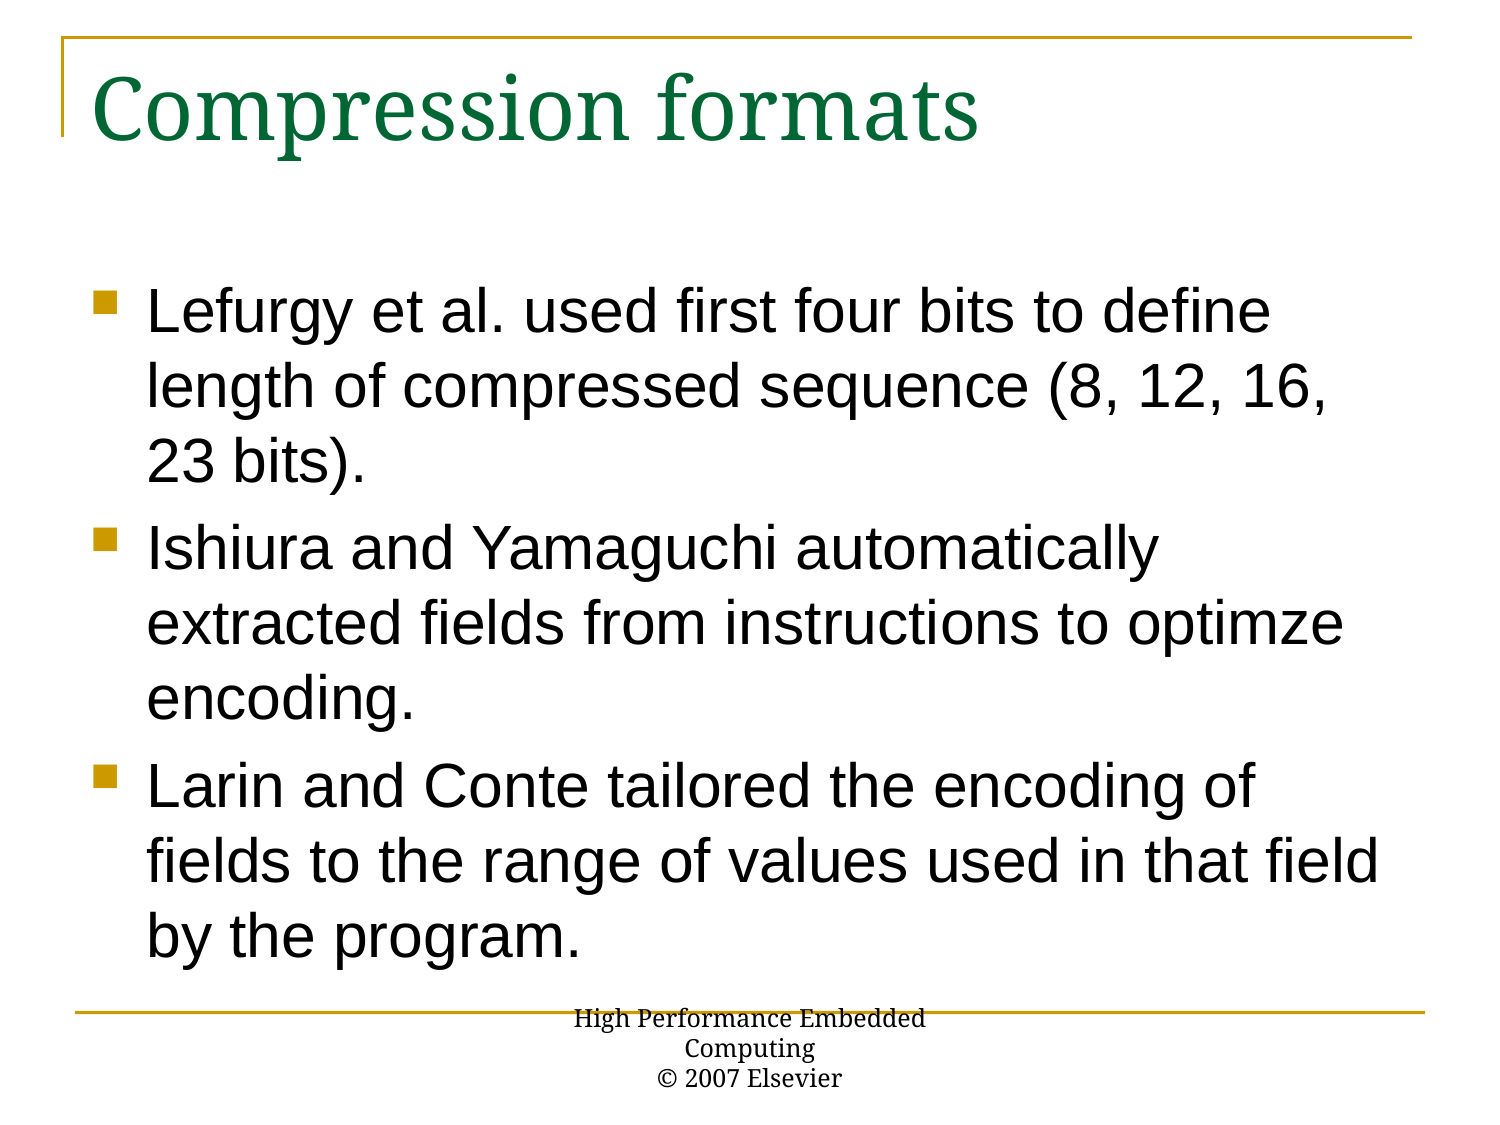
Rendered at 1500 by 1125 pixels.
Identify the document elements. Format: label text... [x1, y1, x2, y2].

footer High Performance Embedded Computing © 2007 Elsevier [512, 1025, 988, 1100]
title Compression formats [75, 45, 1425, 233]
list Lefurgy et al. used first four bits to define length of compressed sequence (8, 12, 16, 23 bits). Ishiura and Yamaguchi automatically extracted fields from instructions to optimze encoding. Larin and Conte tailored the encoding of fields to the range of values used in that field by the program. [75, 262, 1425, 1006]
